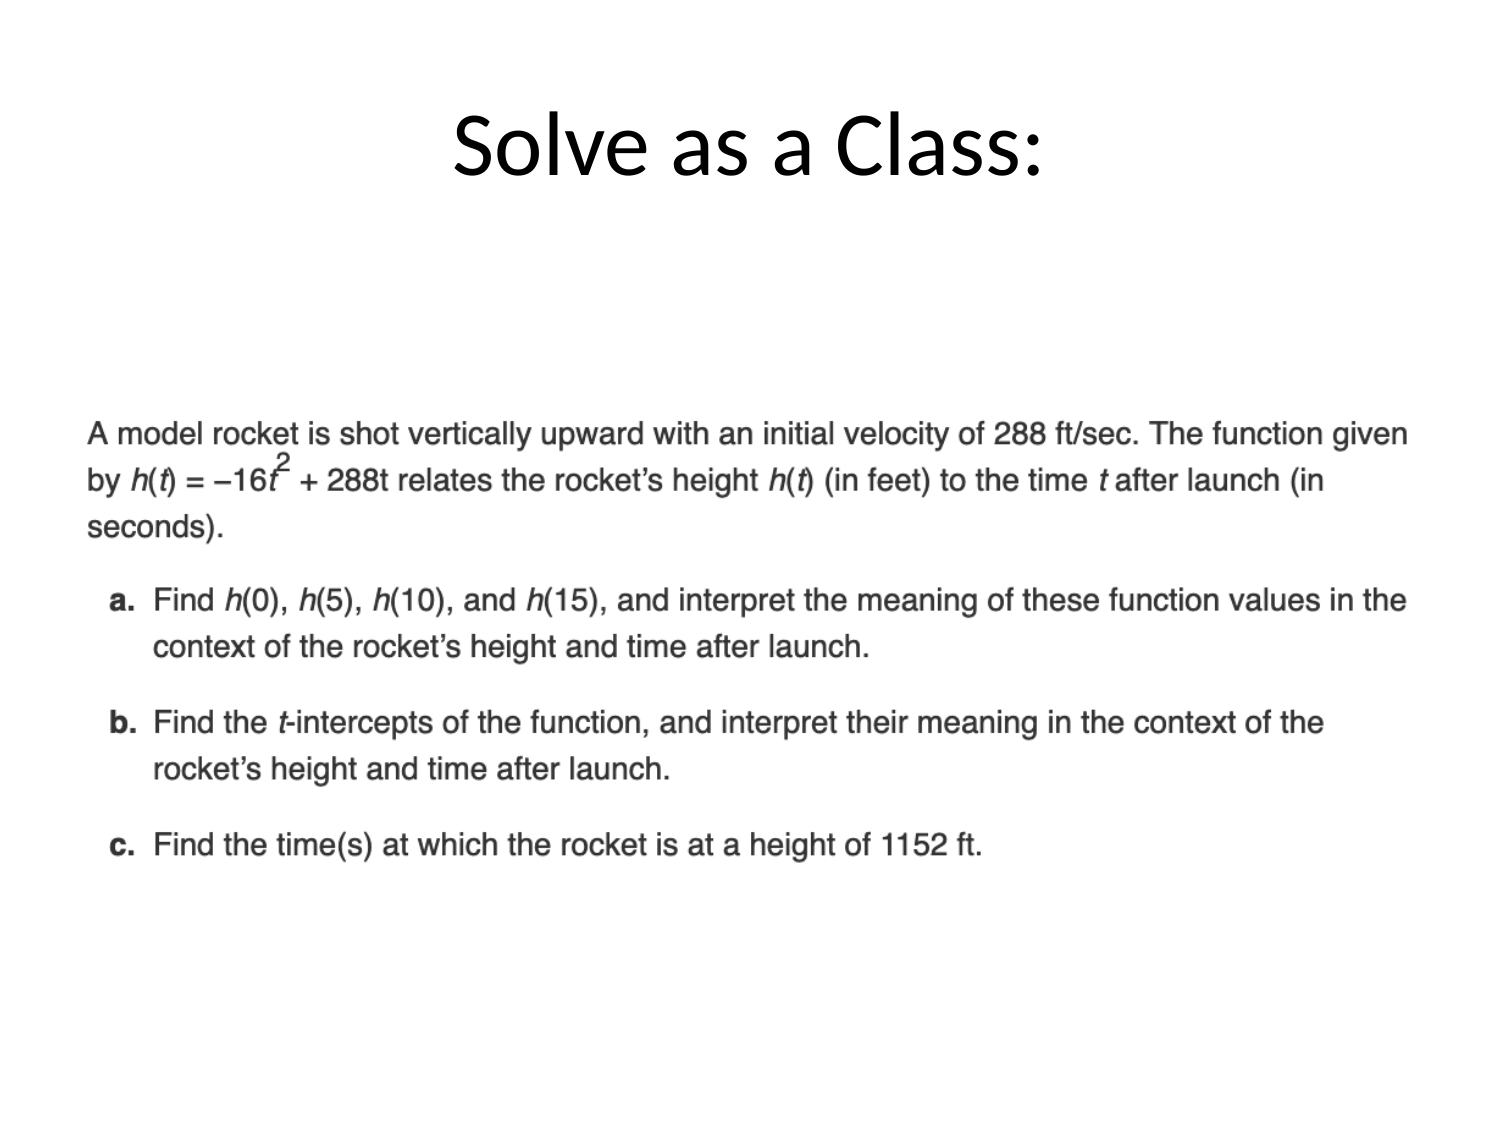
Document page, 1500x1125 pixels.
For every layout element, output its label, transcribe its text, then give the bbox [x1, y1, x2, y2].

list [74, 262, 1426, 1006]
title Solve as a Class: [75, 45, 1425, 233]
